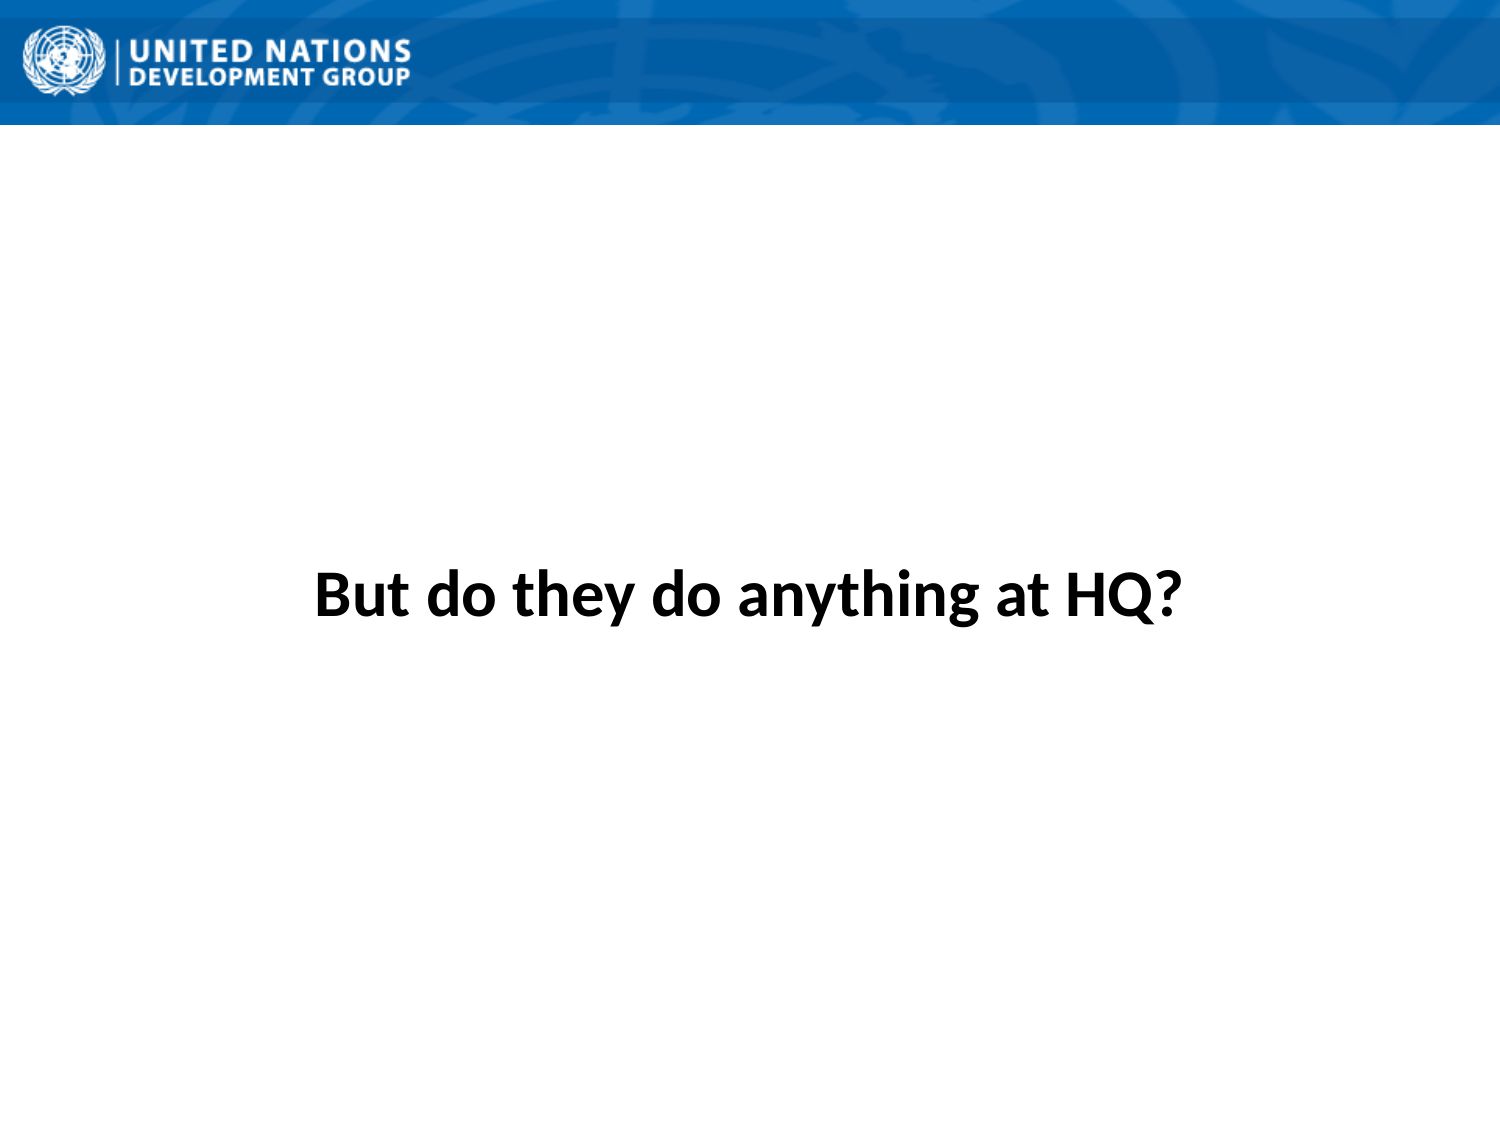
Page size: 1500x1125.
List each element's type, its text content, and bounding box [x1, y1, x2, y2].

picture [0, 0, 1500, 125]
list But do they do anything at HQ? [75, 262, 1425, 1005]
